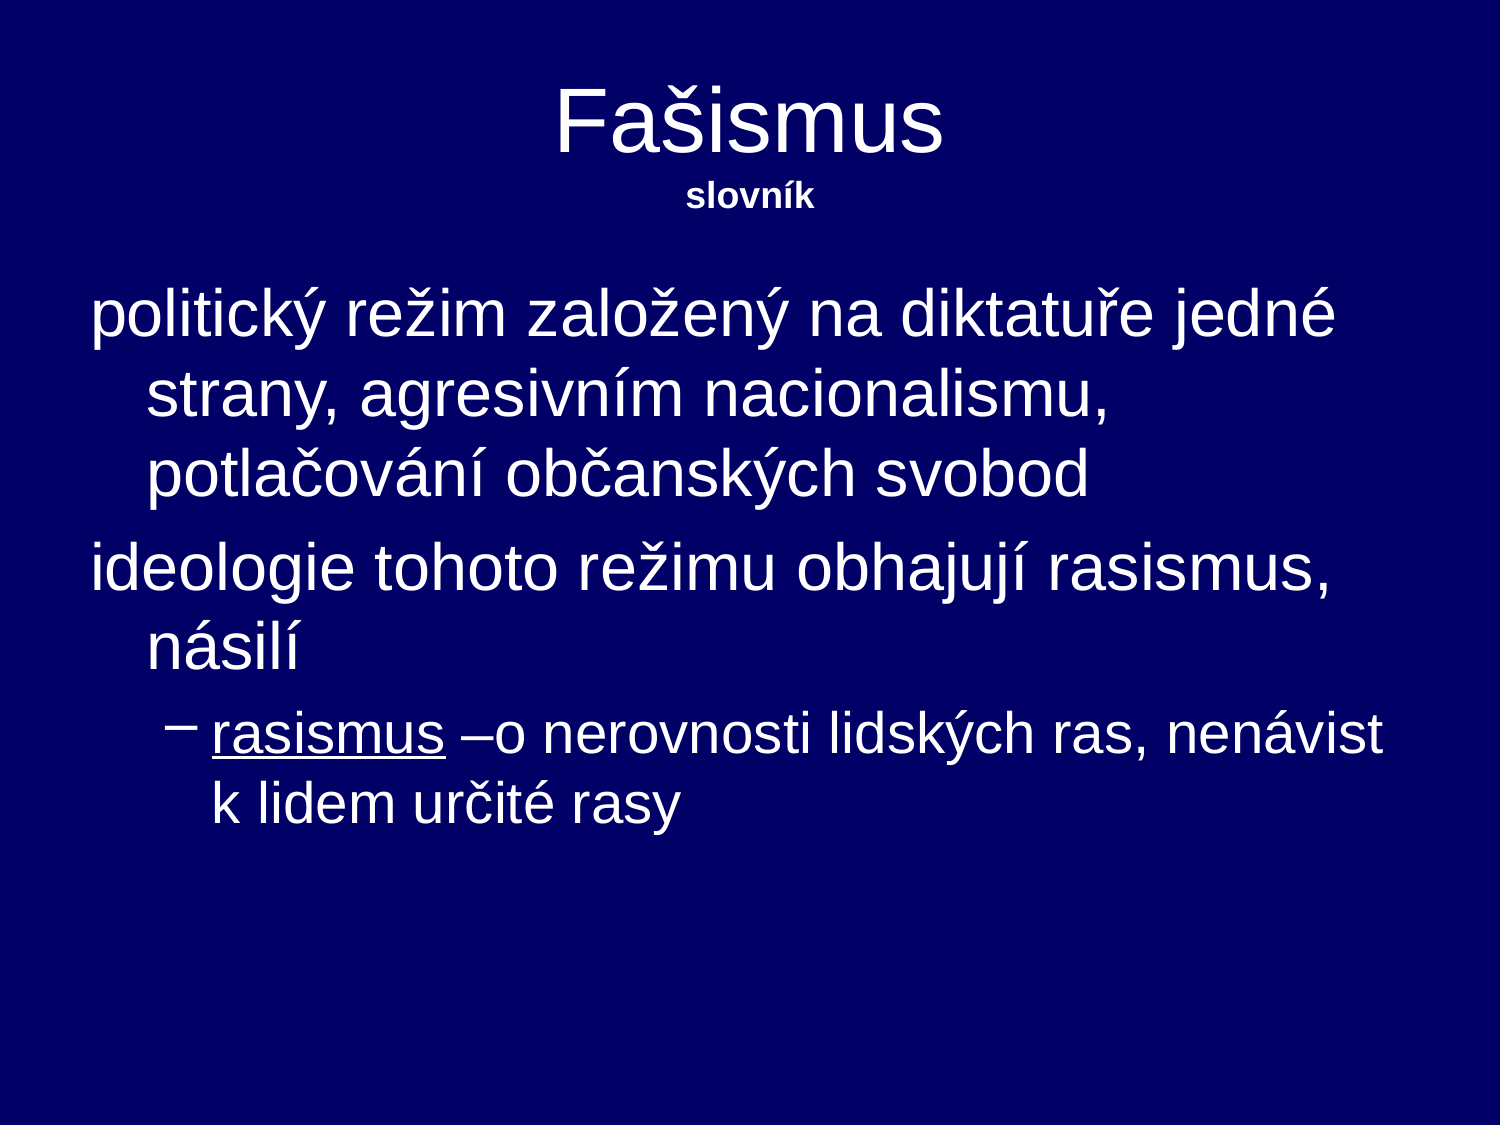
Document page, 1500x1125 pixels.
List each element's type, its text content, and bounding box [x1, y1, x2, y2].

title Fašismus slovník [75, 45, 1425, 233]
list politický režim založený na diktatuře jedné strany, agresivním nacionalismu, potlačování občanských svobod ideologie tohoto režimu obhajují rasismus, násilí rasismus –o nerovnosti lidských ras, nenávist k lidem určité rasy [75, 262, 1425, 1005]
